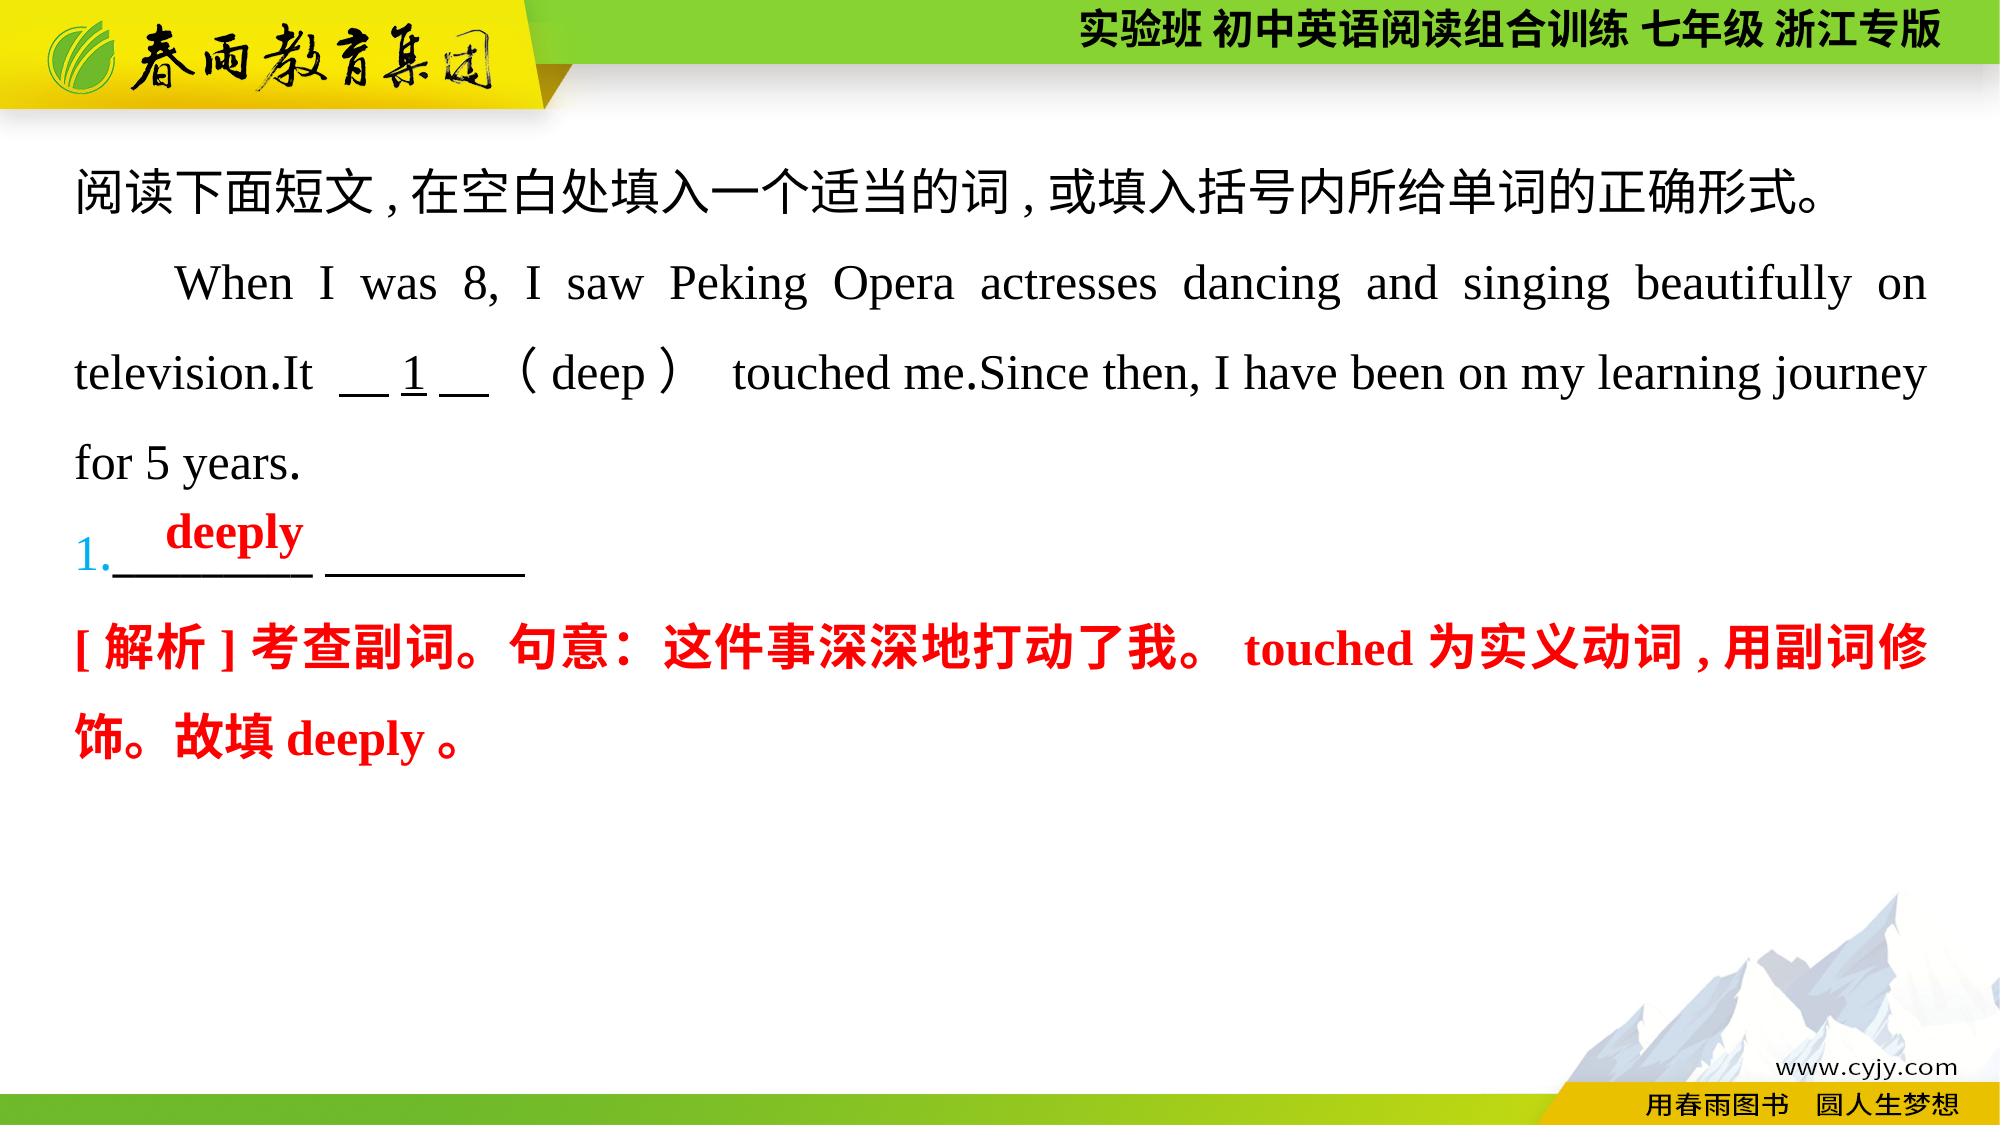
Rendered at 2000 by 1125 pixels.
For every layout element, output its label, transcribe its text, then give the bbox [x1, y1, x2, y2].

text_box [解析]考查副词。句意：这件事深深地打动了我。touched为实义动词,用副词修饰。故填deeply。 [59, 577, 1944, 773]
text_box deeply [150, 491, 319, 567]
picture [0, 0, 2000, 1125]
list 阅读下面短文,在空白处填入一个适当的词,或填入括号内所给单词的正确形式。 When I was 8, I saw Peking Opera actresses dancing and singing beautifully on television.It 1 （deep） touched me.Since then, I have been on my learning journey for 5 years. 1._________ [59, 122, 1944, 577]
